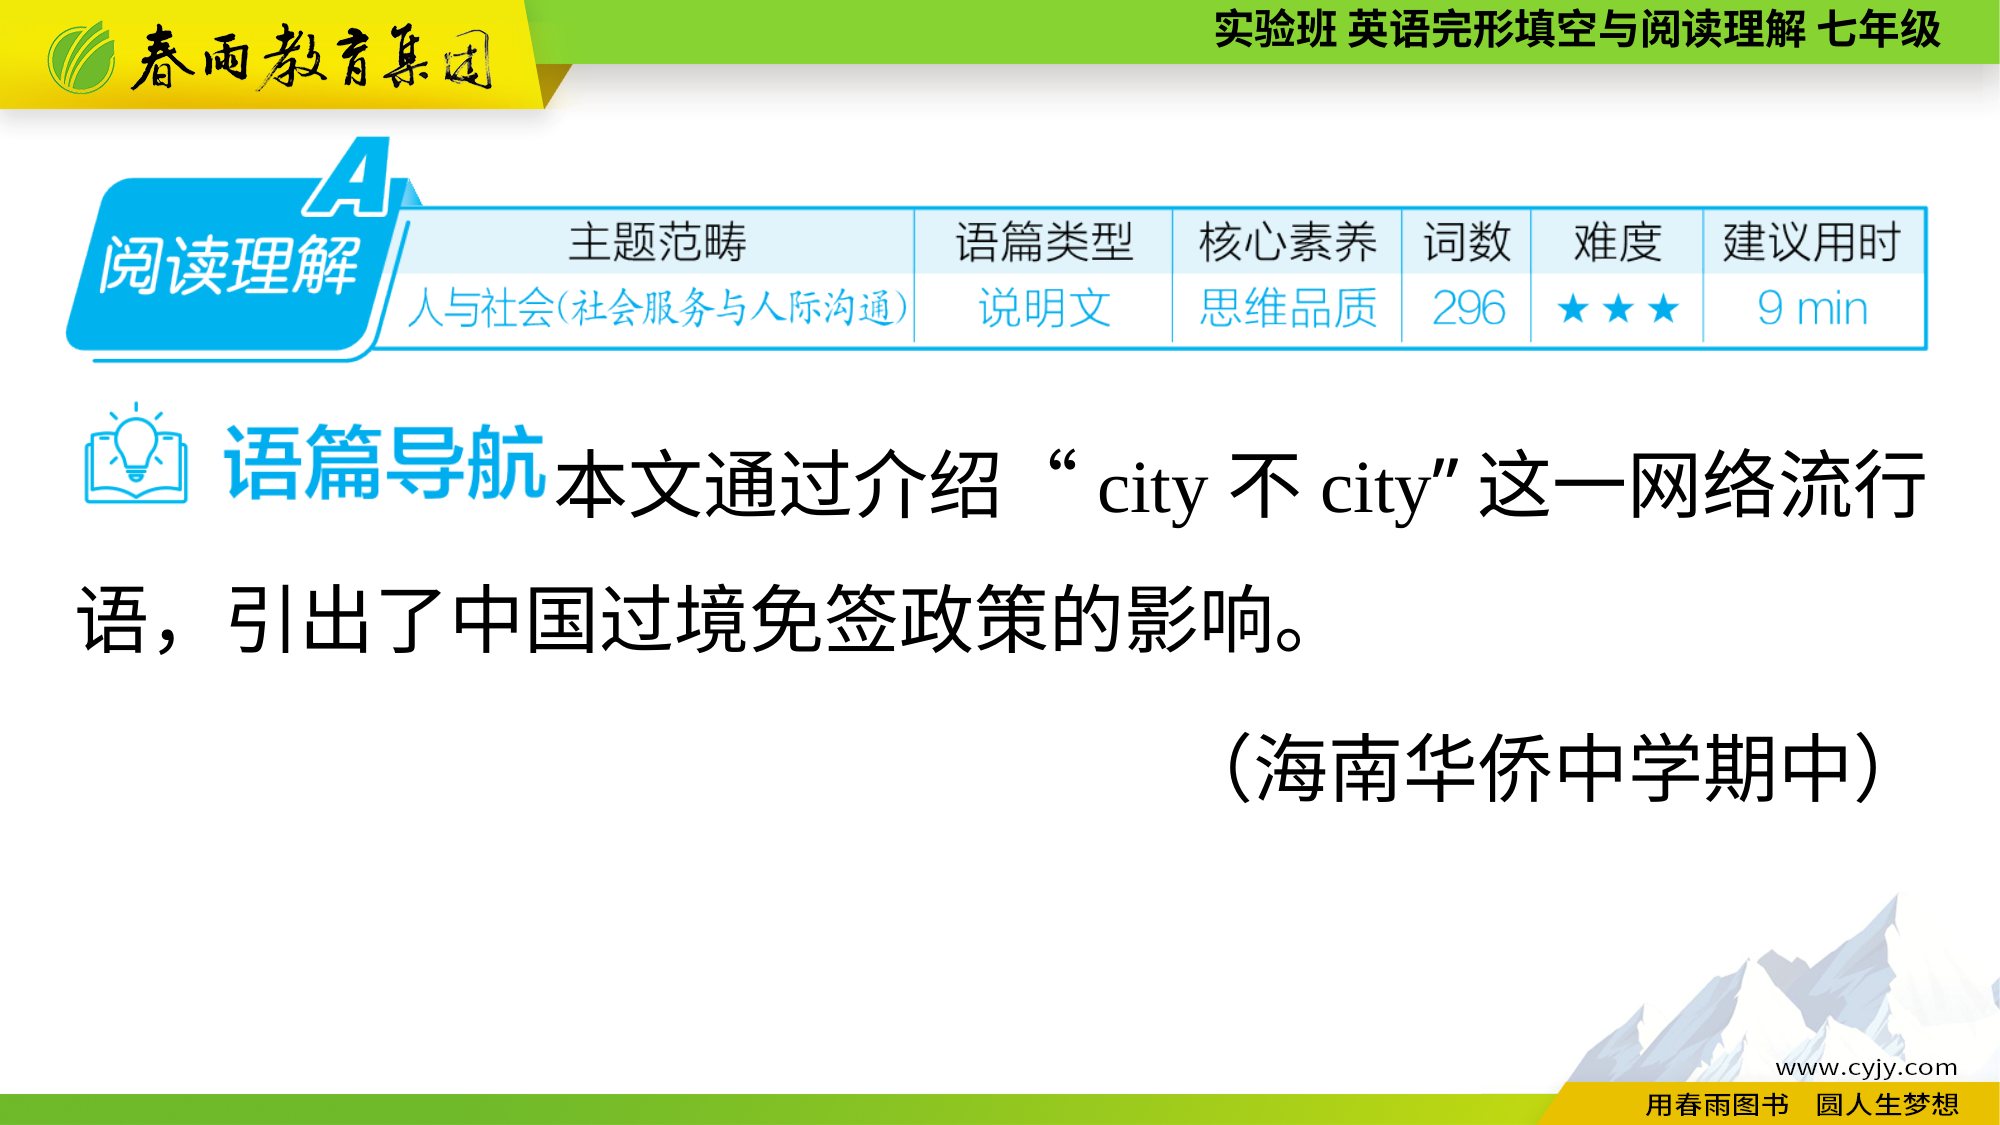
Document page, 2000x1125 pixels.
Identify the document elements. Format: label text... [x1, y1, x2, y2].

text_box （海南华侨中学期中） [1035, 668, 1944, 819]
picture [0, 0, 2000, 1125]
text_box 本文通过介绍“city不city”这一网络流行语，引出了中国过境免签政策的影响。 [59, 386, 1944, 671]
